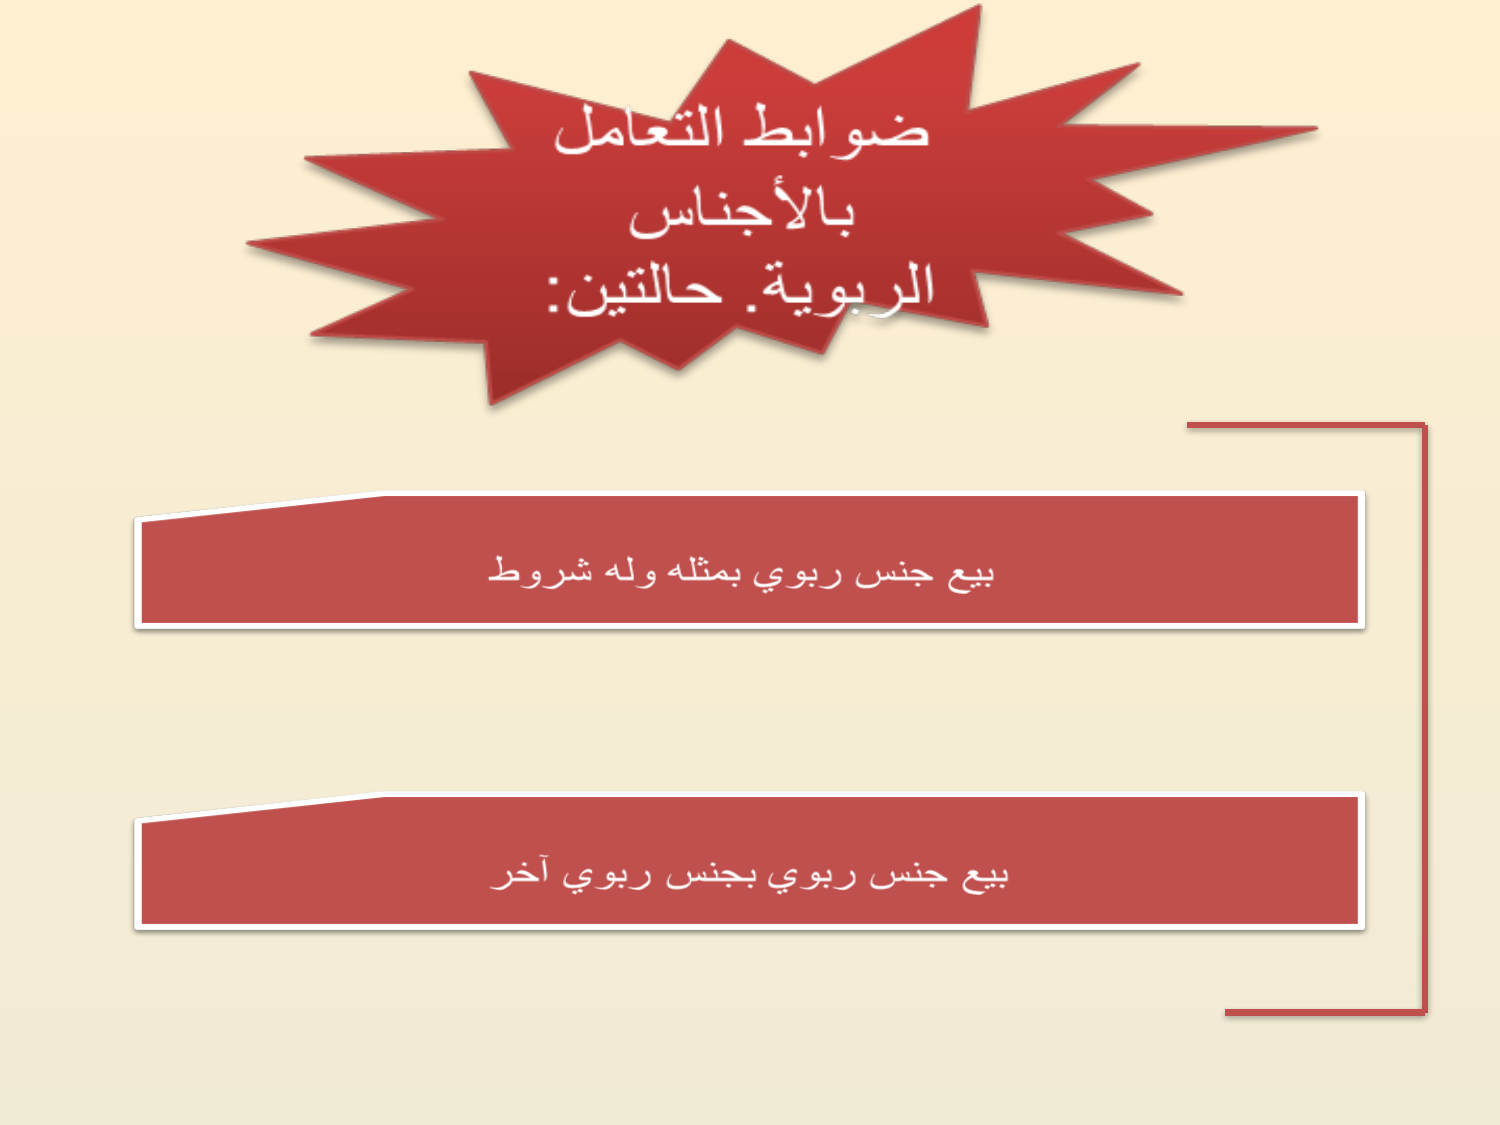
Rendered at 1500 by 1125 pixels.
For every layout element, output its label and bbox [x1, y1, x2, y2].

picture [124, 787, 1376, 940]
picture [124, 486, 1376, 639]
picture [232, 0, 1334, 426]
